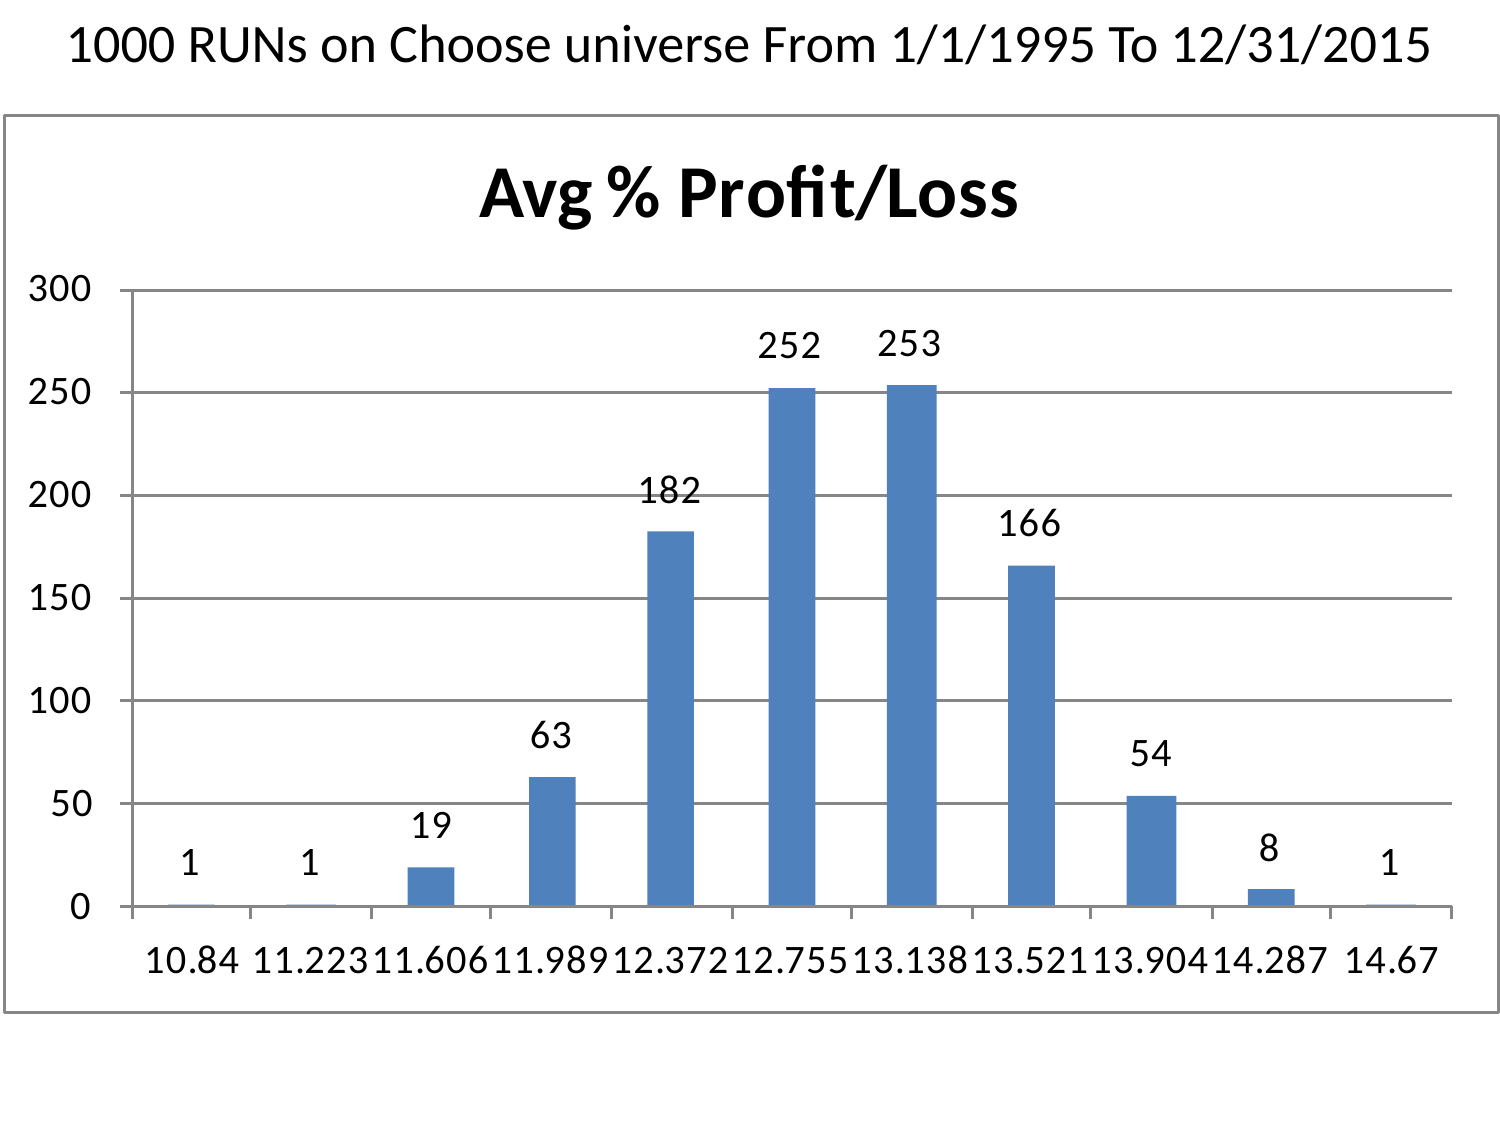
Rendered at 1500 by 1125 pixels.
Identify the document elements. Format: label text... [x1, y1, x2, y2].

text_box 1000 RUNs on Choose universe From 1/1/1995 To 12/31/2015 [0, 0, 1500, 81]
picture [0, 110, 1500, 1014]
